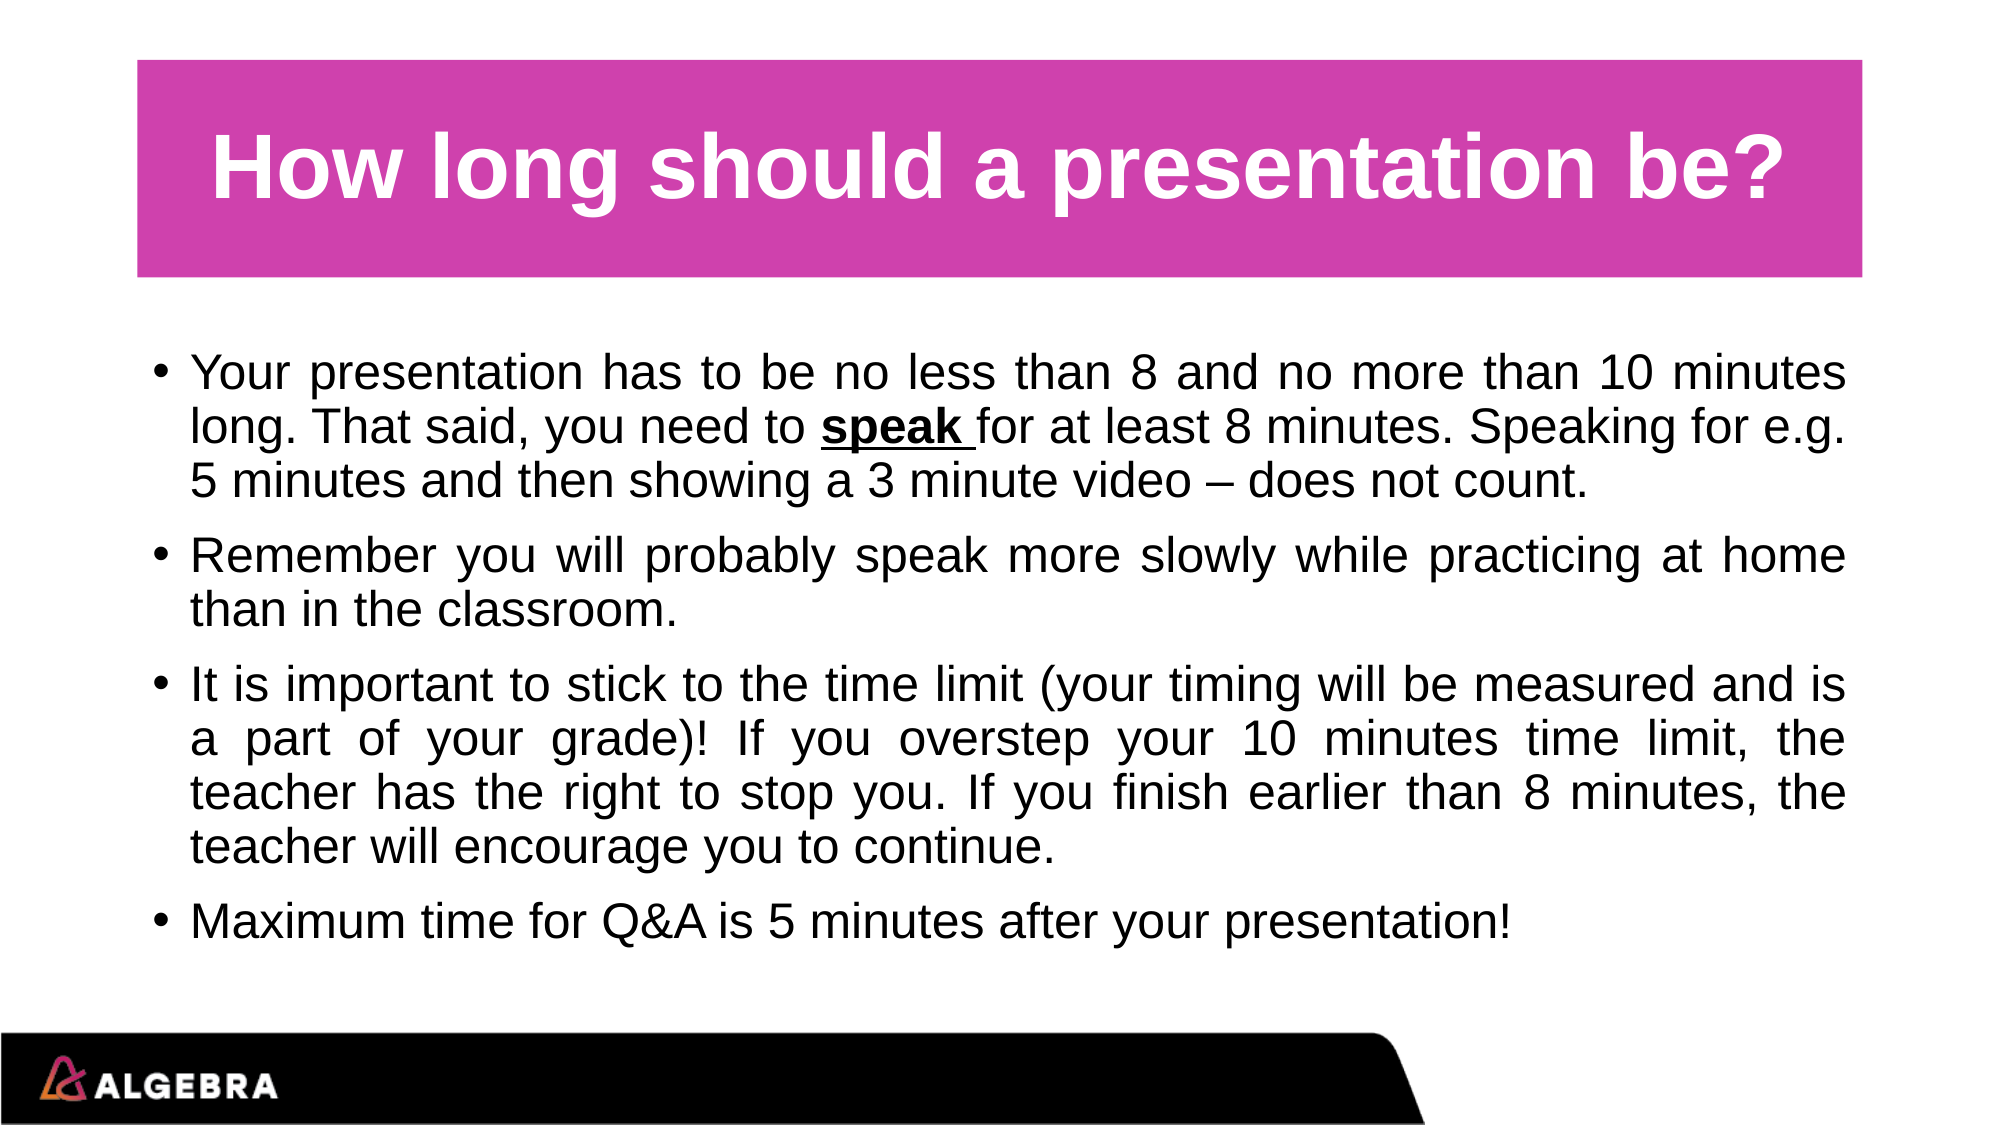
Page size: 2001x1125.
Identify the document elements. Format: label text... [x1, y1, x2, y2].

list Your presentation has to be no less than 8 and no more than 10 minutes long. That said, you need to speak for at least 8 minutes. Speaking for e.g. 5 minutes and then showing a 3 minute video – does not count. Remember you will probably speak more slowly while practicing at home than in the classroom. It is important to stick to the time limit (your timing will be measured and is a part of your grade)! If you overstep your 10 minutes time limit, the teacher has the right to stop you. If you finish earlier than 8 minutes, the teacher will encourage you to continue. Maximum time for Q&A is 5 minutes after your presentation! [137, 339, 1863, 1014]
title How long should a presentation be? [137, 59, 1863, 278]
picture [0, 1032, 1425, 1125]
